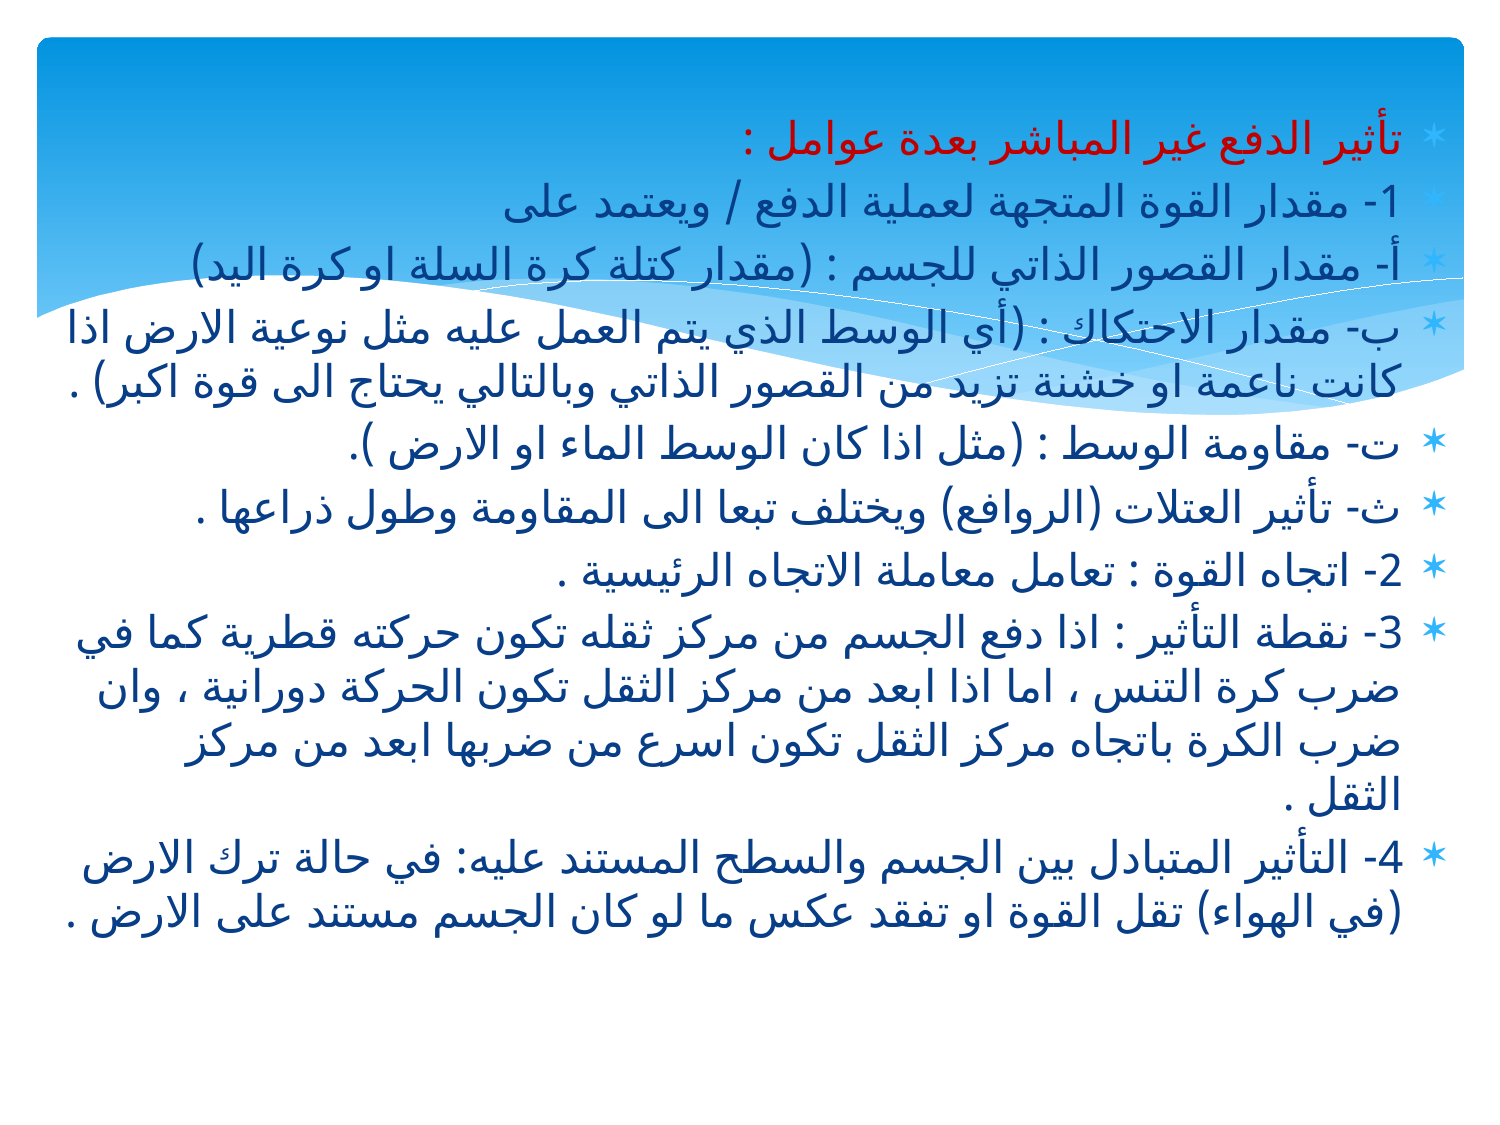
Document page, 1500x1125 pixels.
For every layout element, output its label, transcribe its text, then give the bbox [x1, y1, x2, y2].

list تأثير الدفع غير المباشر بعدة عوامل : 1- مقدار القوة المتجهة لعملية الدفع / ويعتمد على أ- مقدار القصور الذاتي للجسم : (مقدار كتلة كرة السلة او كرة اليد) ب- مقدار الاحتكاك : (أي الوسط الذي يتم العمل عليه مثل نوعية الارض اذا كانت ناعمة او خشنة تزيد من القصور الذاتي وبالتالي يحتاج الى قوة اكبر) . ت- مقاومة الوسط : (مثل اذا كان الوسط الماء او الارض ). ث- تأثير العتلات (الروافع) ويختلف تبعا الى المقاومة وطول ذراعها . 2- اتجاه القوة : تعامل معاملة الاتجاه الرئيسية . 3- نقطة التأثير : اذا دفع الجسم من مركز ثقله تكون حركته قطرية كما في ضرب كرة التنس ، اما اذا ابعد من مركز الثقل تكون الحركة دورانية ، وان ضرب الكرة باتجاه مركز الثقل تكون اسرع من ضربها ابعد من مركز الثقل . 4- التأثير المتبادل بين الجسم والسطح المستند عليه: في حالة ترك الارض (في الهواء) تقل القوة او تفقد عكس ما لو كان الجسم مستند على الارض . [41, 101, 1459, 1035]
